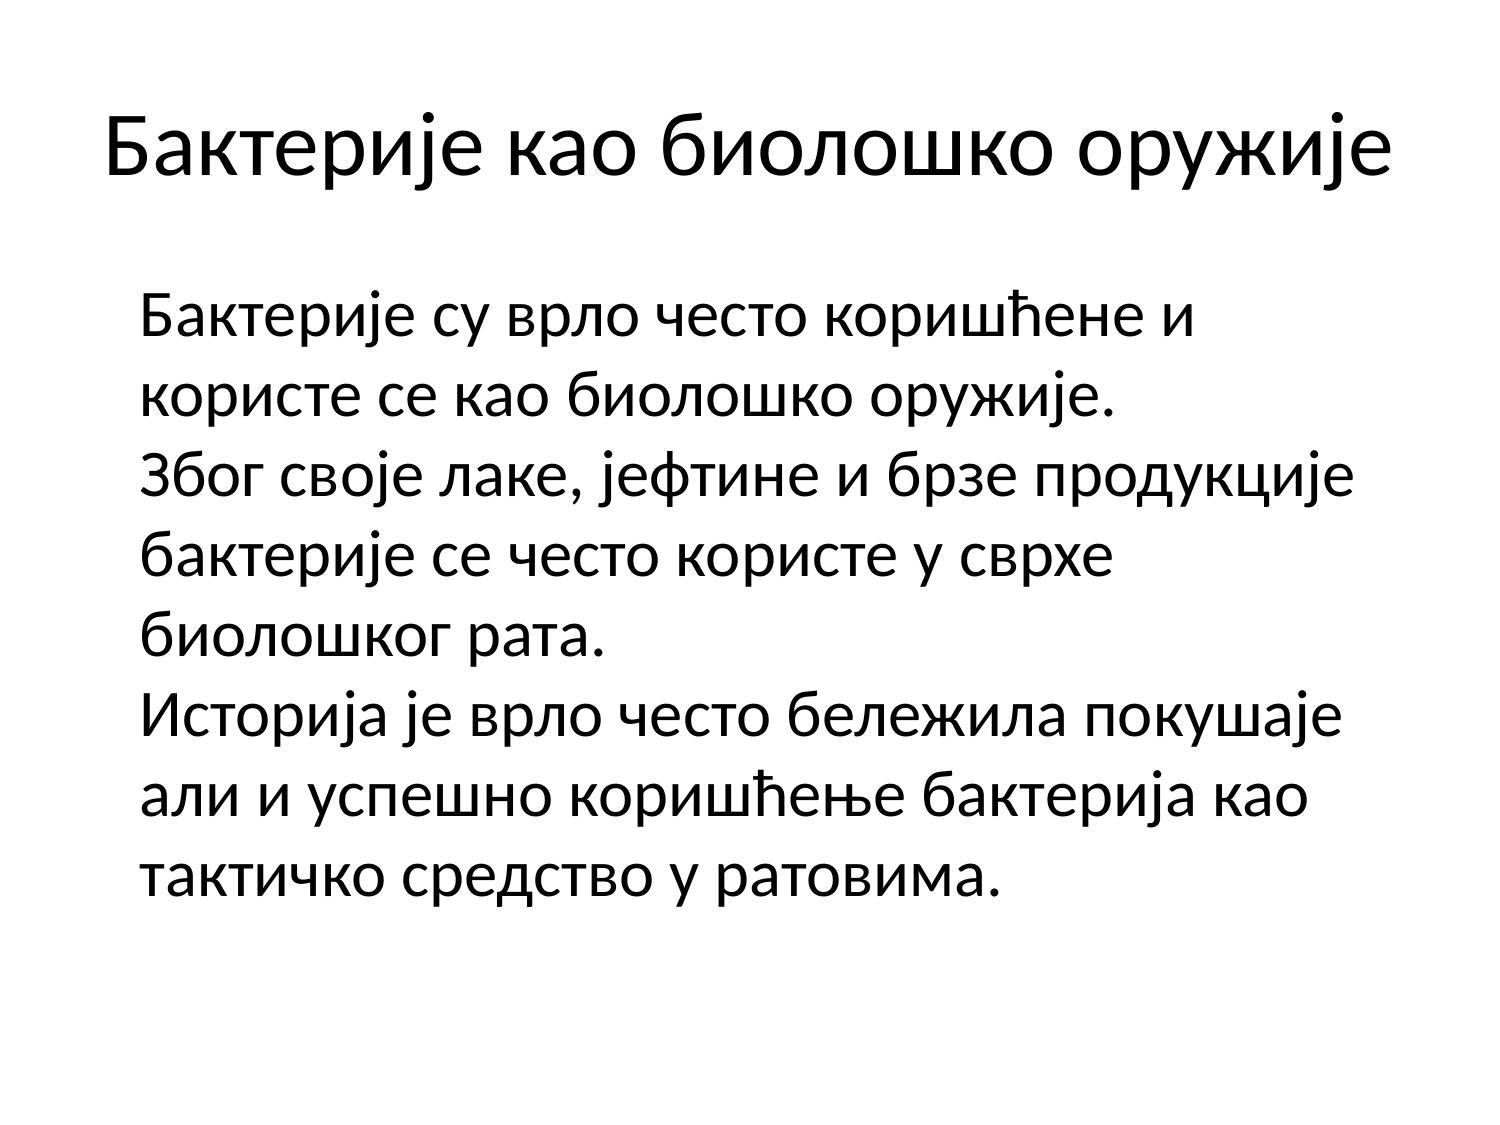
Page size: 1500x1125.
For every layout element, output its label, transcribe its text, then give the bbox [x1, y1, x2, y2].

title Бактерије као биолошко оружије [75, 45, 1425, 233]
text_box Бактерије су врло често коришћене и користе се као биолошко оружије. Због своје лаке, јефтине и брзе продукције бактерије се често користе у сврхе биолошког рата. Историја је врло често бележила покушаје али и успешно коришћење бактерија као тактичко средство у ратовима. [125, 262, 1425, 917]
